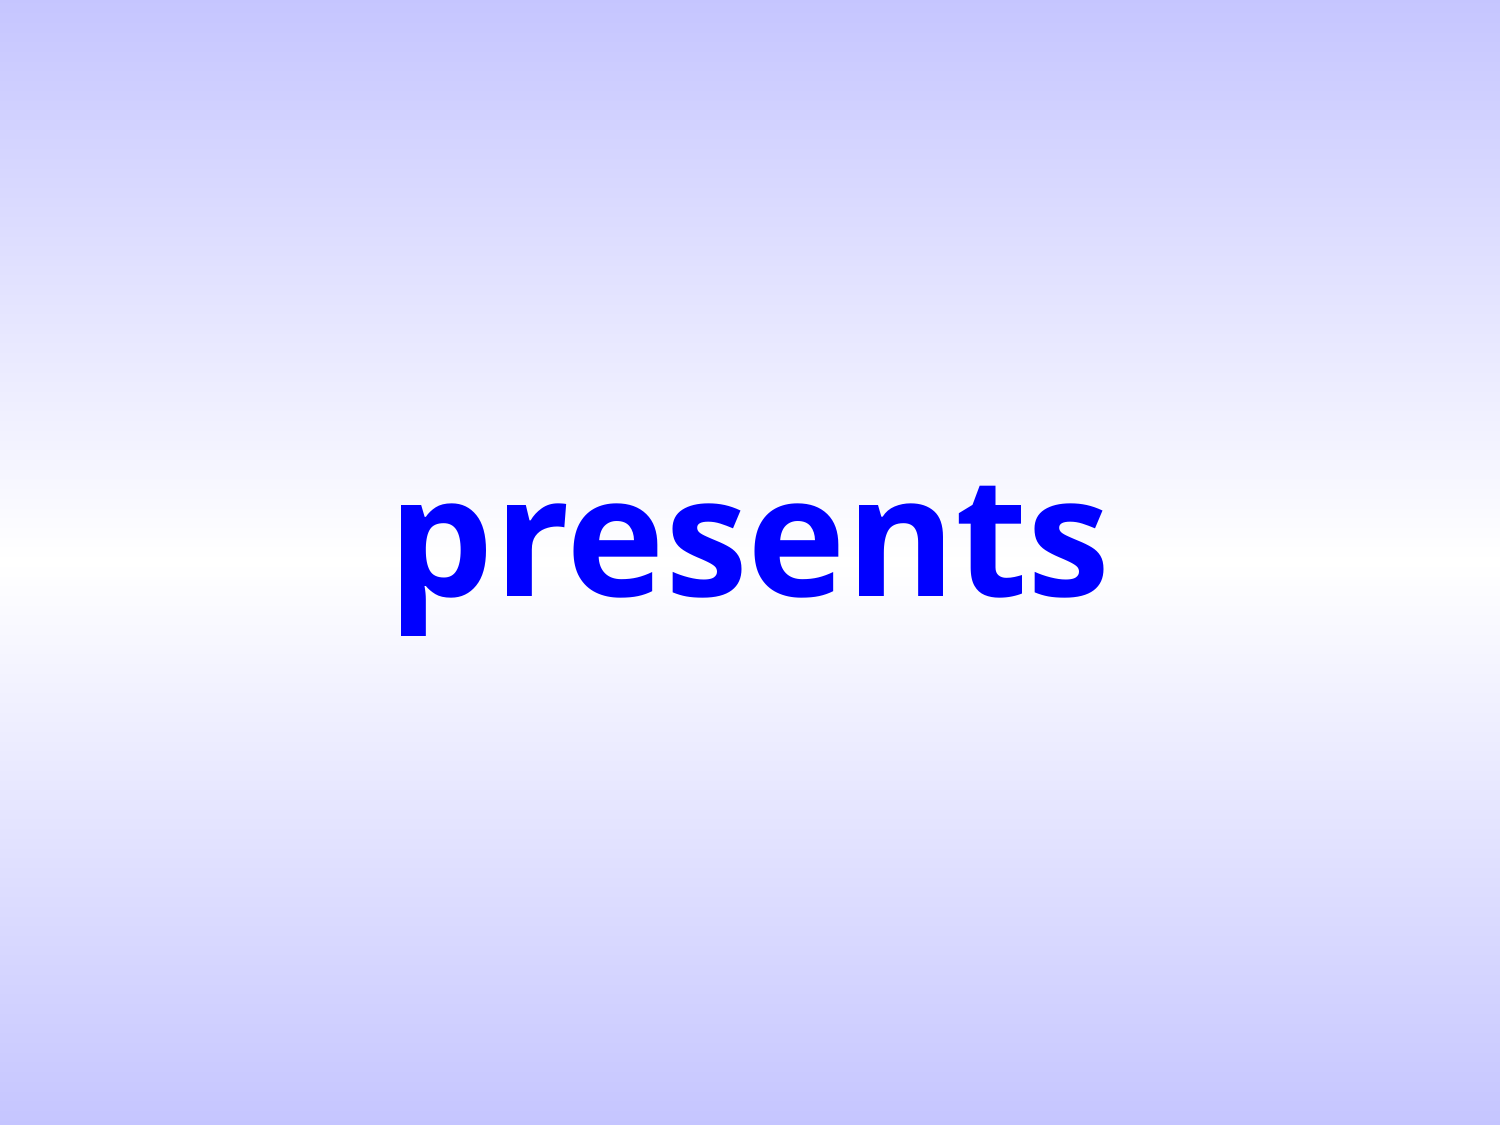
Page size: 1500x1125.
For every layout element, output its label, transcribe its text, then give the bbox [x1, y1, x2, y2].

text_box presents [99, 422, 1400, 638]
